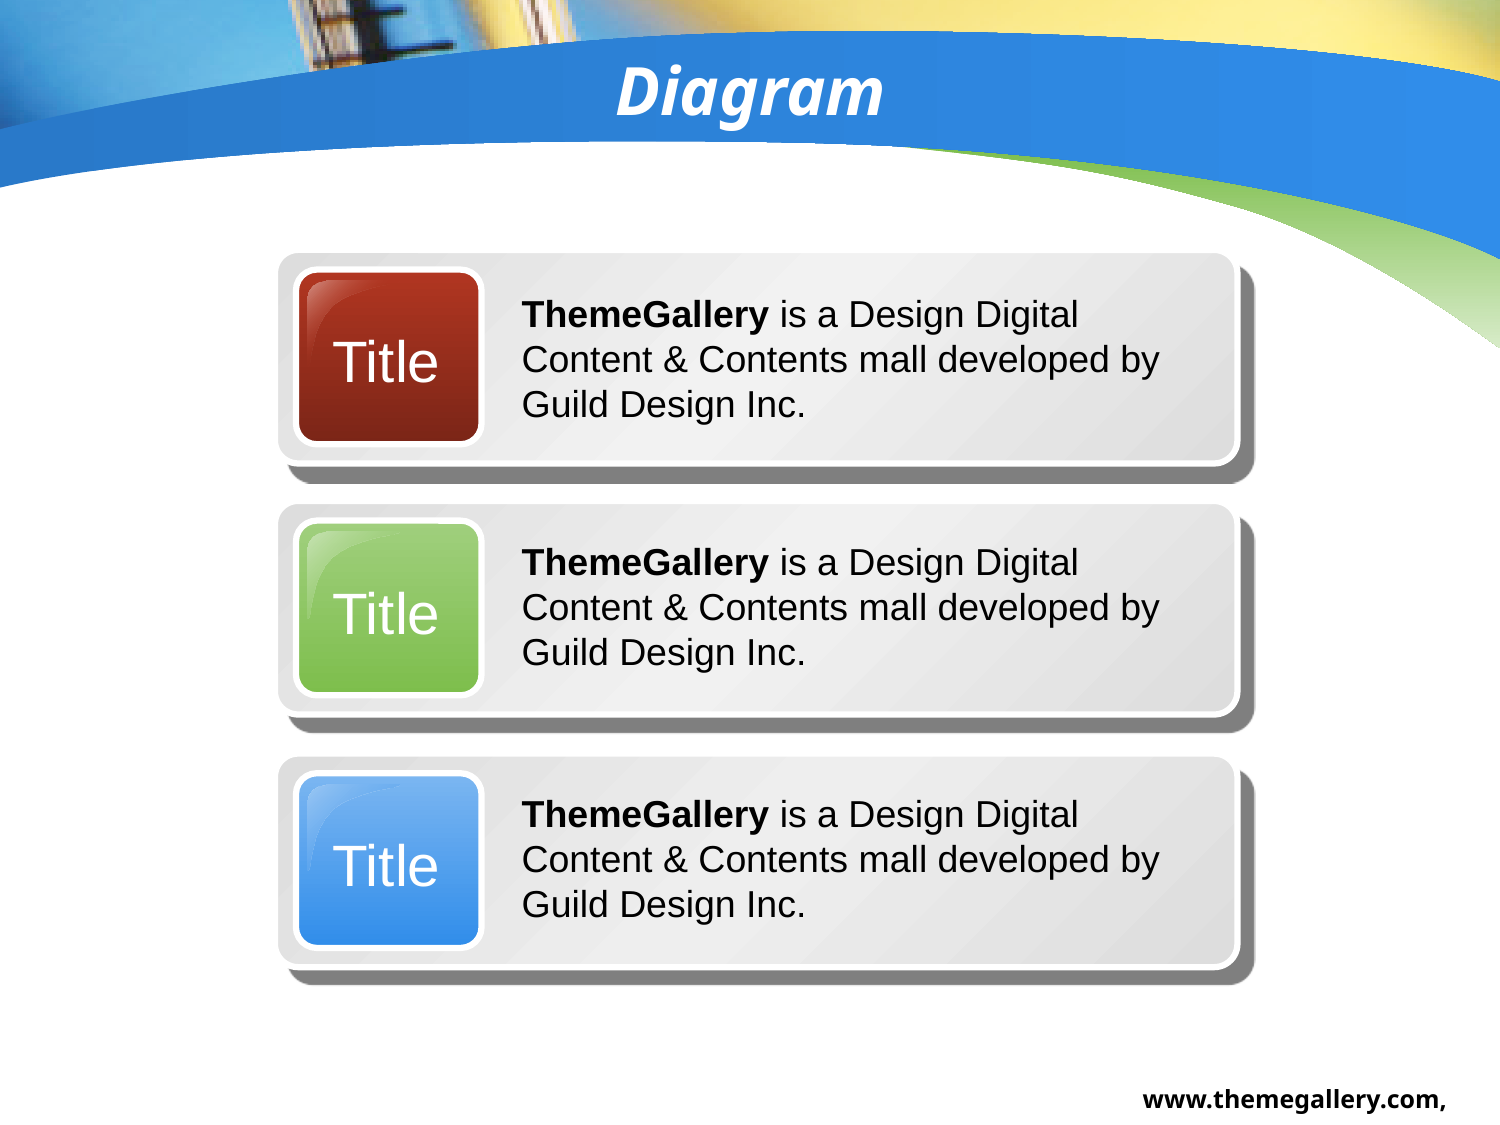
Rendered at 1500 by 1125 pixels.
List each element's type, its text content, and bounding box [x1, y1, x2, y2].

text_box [274, 249, 1238, 464]
picture [0, 0, 1500, 129]
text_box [274, 753, 1238, 968]
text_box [274, 500, 1238, 715]
footer www.themegallery.com, [987, 1075, 1463, 1118]
title Diagram [63, 42, 1438, 136]
